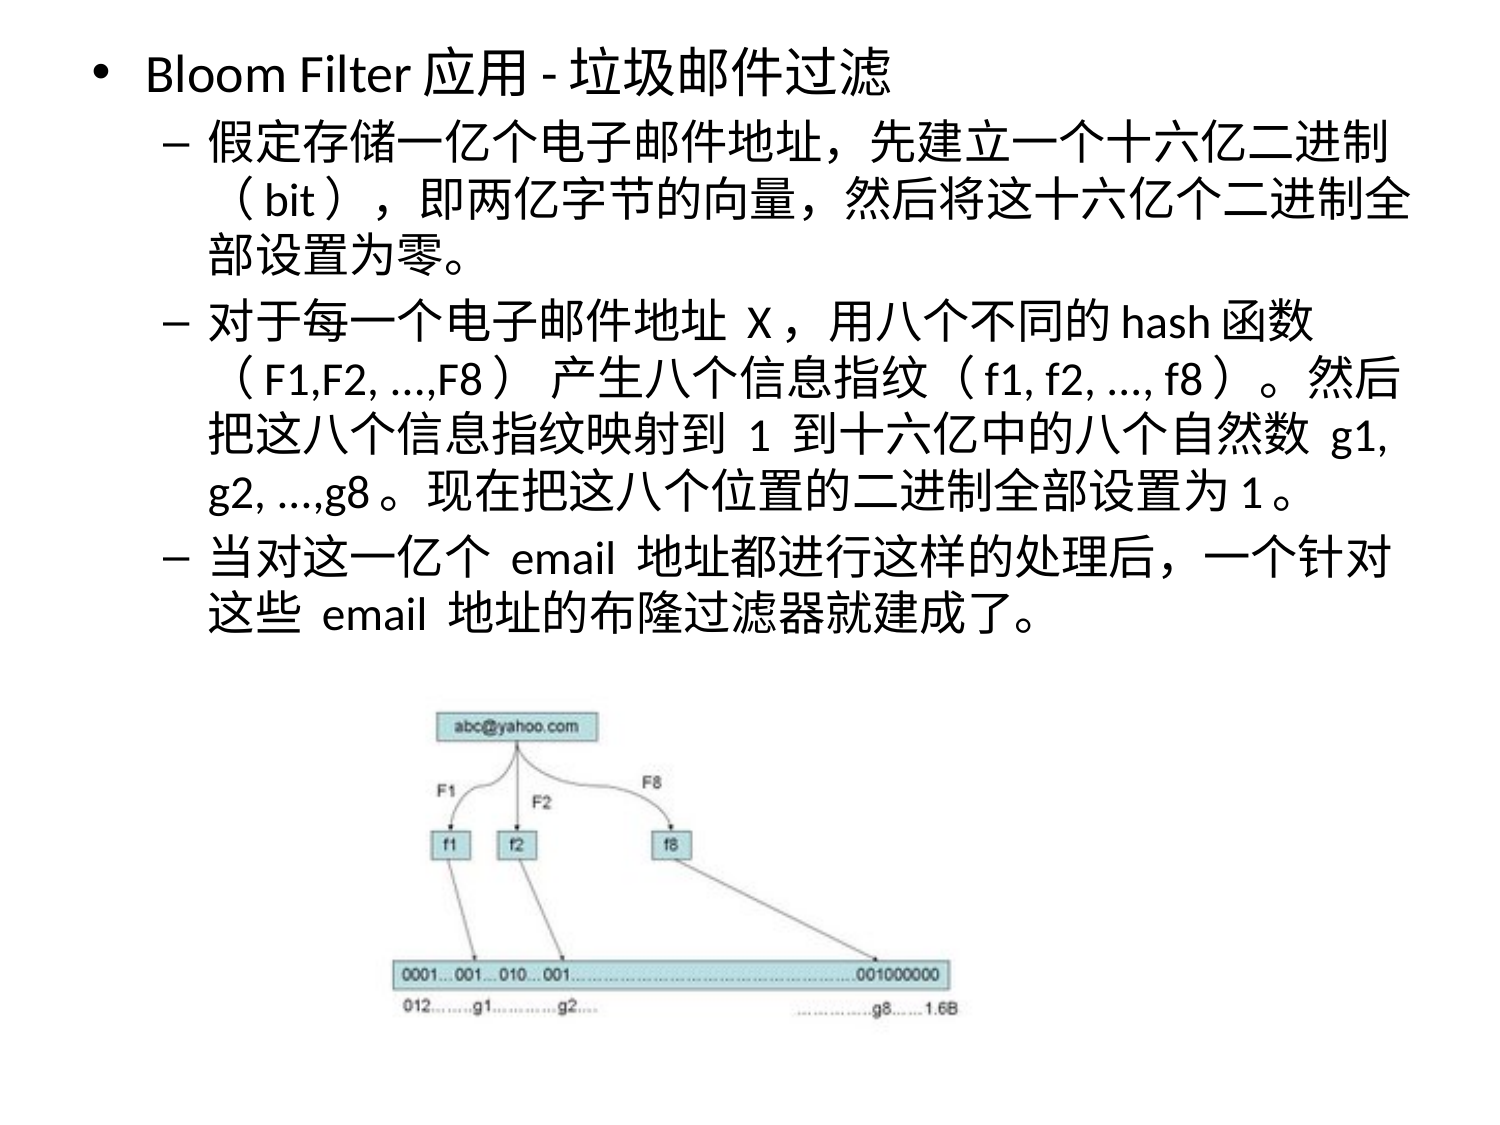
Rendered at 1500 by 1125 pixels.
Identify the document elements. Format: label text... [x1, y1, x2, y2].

picture [359, 644, 1022, 1125]
list Bloom Filter应用-垃圾邮件过滤 假定存储一亿个电子邮件地址，先建立一个十六亿二进制（bit），即两亿字节的向量，然后将这十六亿个二进制全部设置为零。 对于每一个电子邮件地址 X，用八个不同的hash函数（F1,F2, ...,F8） 产生八个信息指纹（f1, f2, ..., f8）。然后 把这八个信息指纹映射到 1 到十六亿中的八个自然数 g1, g2, ...,g8。现在把这八个位置的二进制全部设置为1。 当对这一亿个 email 地址都进行这样的处理后，一个针对这些 email 地址的布隆过滤器就建成了。 [76, 30, 1427, 662]
